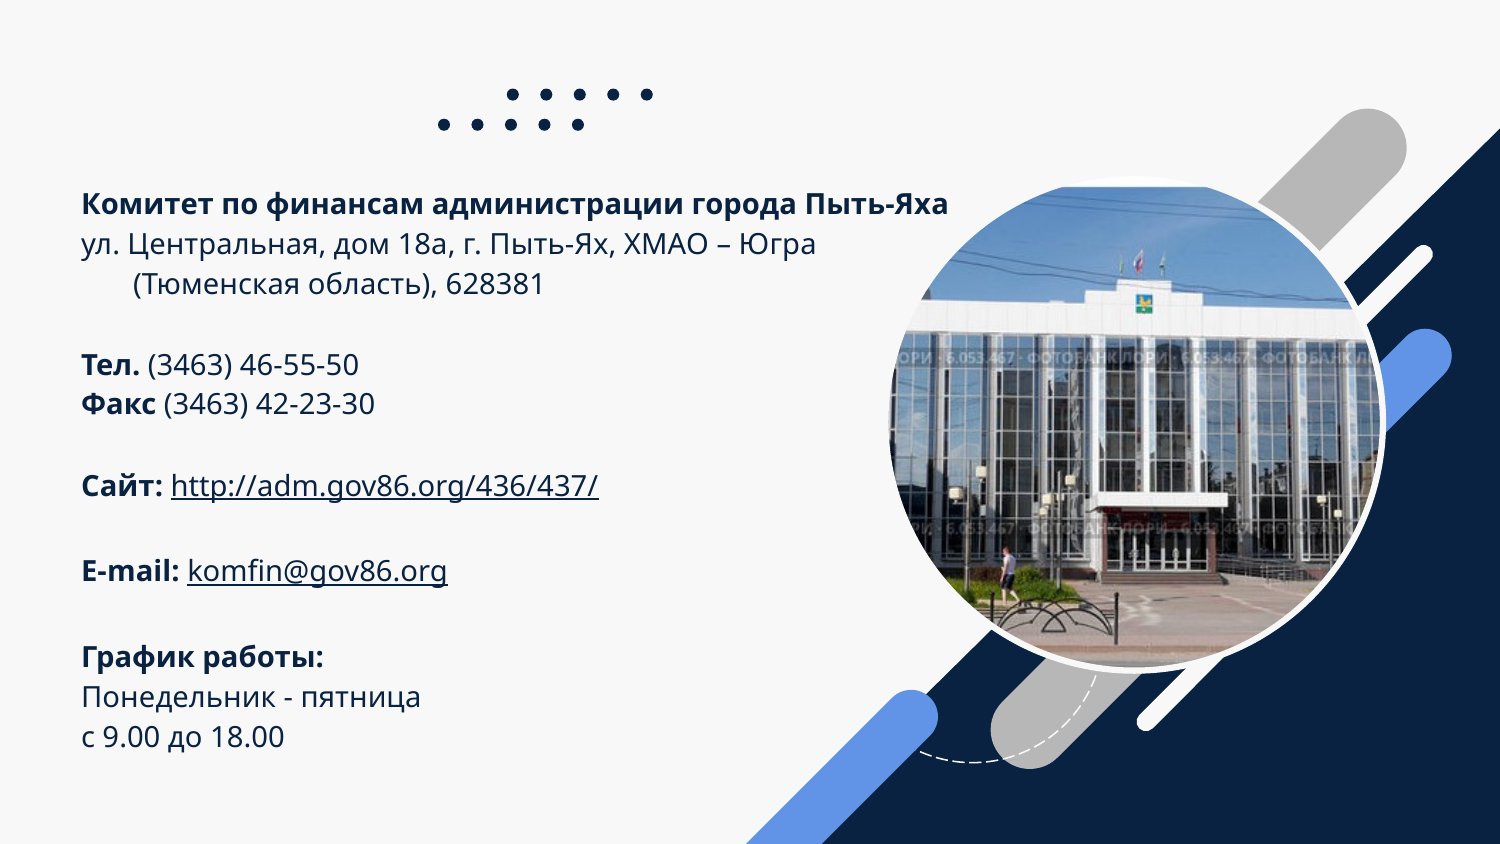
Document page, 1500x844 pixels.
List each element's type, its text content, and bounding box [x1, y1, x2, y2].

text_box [704, 92, 1500, 844]
picture [885, 172, 1384, 671]
text_box Комитет по финансам администрации города Пыть-Яха ул. Центральная, дом 18а, г. Пыть-Ях, ХМАО – Югра (Тюменская область), 628381 Тел. (3463) 46-55-50 Факс (3463) 42-23-30 Сайт: http://adm.gov86.org/436/437/ E-mail: komfin@gov86.org График работы: Понедельник - пятница с 9.00 до 18.00 [43, 240, 699, 693]
